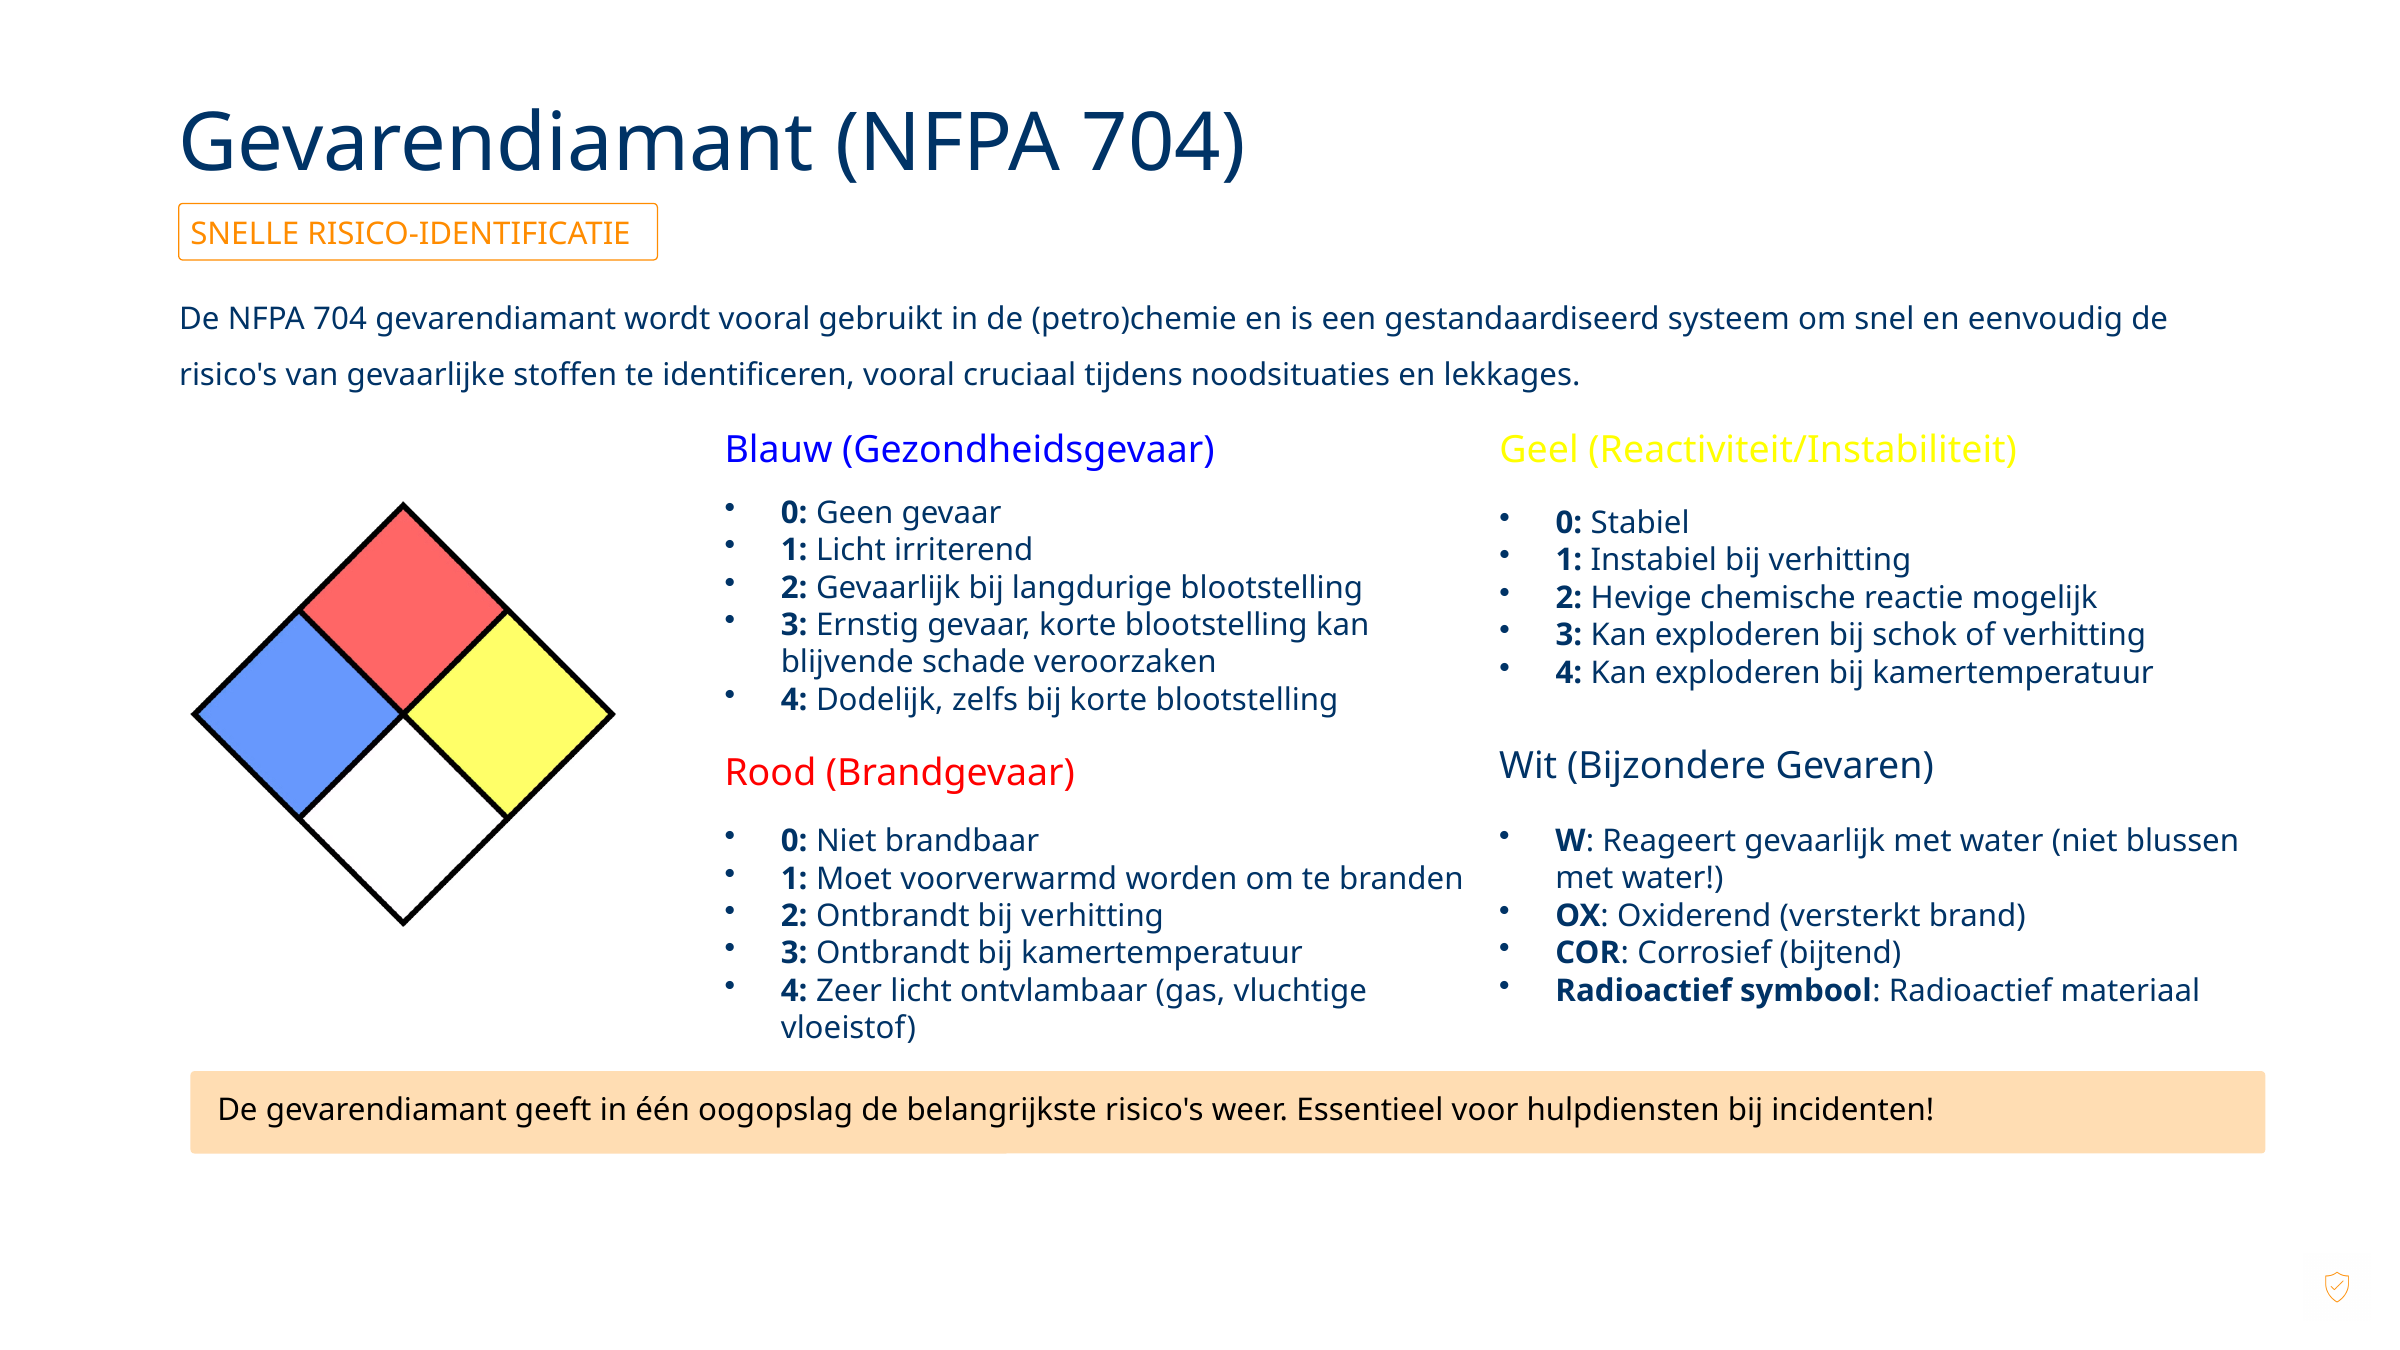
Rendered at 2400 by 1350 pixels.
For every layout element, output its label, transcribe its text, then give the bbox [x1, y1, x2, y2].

text_box De NFPA 704 gevarendiamant wordt vooral gebruikt in de (petro)chemie en is een gestandaardiseerd systeem om snel en eenvoudig de risico's van gevaarlijke stoffen te identificeren, vooral cruciaal tijdens noodsituaties en lekkages. [179, 279, 2235, 395]
text_box Geel (Reactiviteit/Instabiliteit) [1499, 441, 2093, 469]
text_box 0: Niet brandbaar 1: Moet voorverwarmd worden om te branden 2: Ontbrandt bij verhitting 3: Ontbrandt bij kamertemperatuur 4: Zeer licht ontvlambaar (gas, vluchtige vloeistof) [724, 820, 1472, 1057]
text_box 0: Stabiel 1: Instabiel bij verhitting 2: Hevige chemische reactie mogelijk 3: Kan exploderen bij schok of verhitting 4: Kan exploderen bij kamertemperatuur [1499, 502, 2173, 694]
text_box Wit (Bijzondere Gevaren) [1499, 758, 1785, 787]
text_box W: Reageert gevaarlijk met water (niet blussen met water!) OX: Oxiderend (versterkt brand) COR: Corrosief (bijtend) Radioactief symbool: Radioactief materiaal [1499, 819, 2266, 1012]
text_box SNELLE RISICO-IDENTIFICATIE [190, 233, 590, 255]
text_box Rood (Brandgevaar) [724, 764, 954, 794]
text_box 0: Geen gevaar 1: Licht irriterend 2: Gevaarlijk bij langdurige blootstelling 3: Ernstig gevaar, korte blootstelling kan blijvende schade veroorzaken 4: Dodelijk, zelfs bij korte blootstelling [724, 491, 1472, 607]
text_box [190, 1071, 2266, 1154]
picture [2303, 1253, 2371, 1321]
text_box [178, 203, 658, 261]
text_box Blauw (Gezondheidsgevaar) [724, 441, 1260, 469]
picture [190, 501, 616, 927]
text_box Gevarendiamant (NFPA 704) [178, 130, 836, 188]
text_box De gevarendiamant geeft in één oogopslag de belangrijkste risico's weer. Essentieel voor hulpdiensten bij incidenten! [217, 1104, 1586, 1128]
